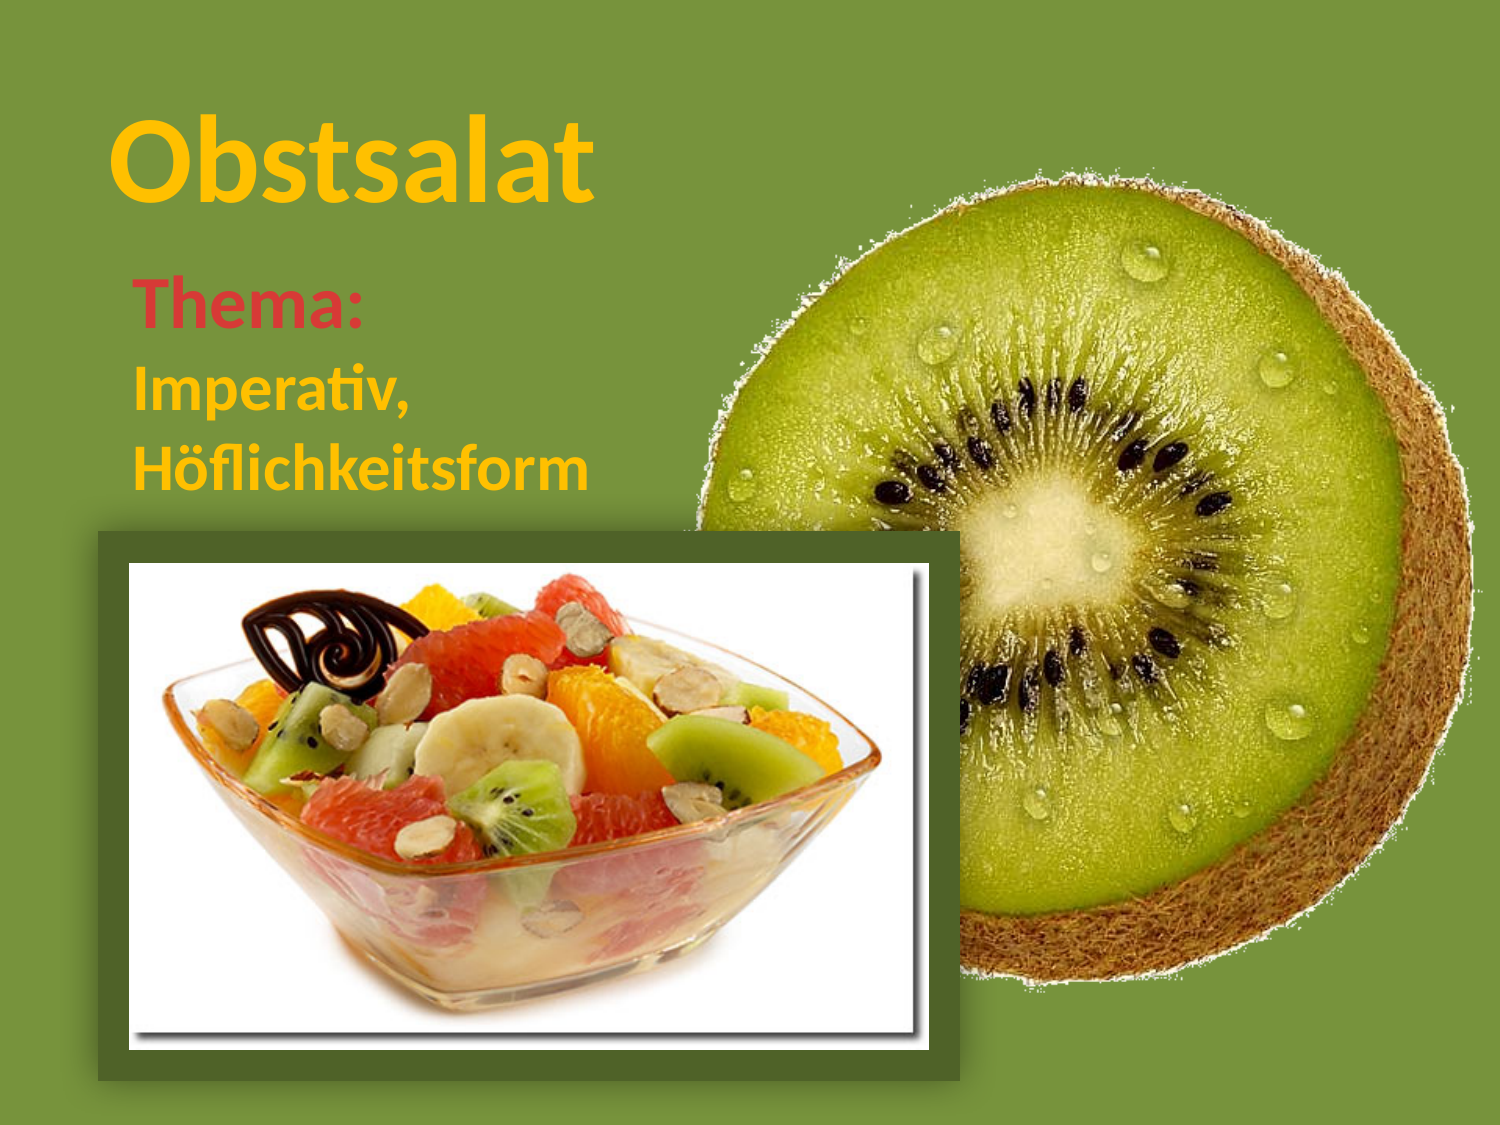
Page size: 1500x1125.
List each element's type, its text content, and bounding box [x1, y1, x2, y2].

picture [128, 105, 1500, 1051]
text_box Obstsalat [93, 70, 821, 236]
text_box Thema: Imperativ, Höflichkeitsform [117, 246, 604, 505]
